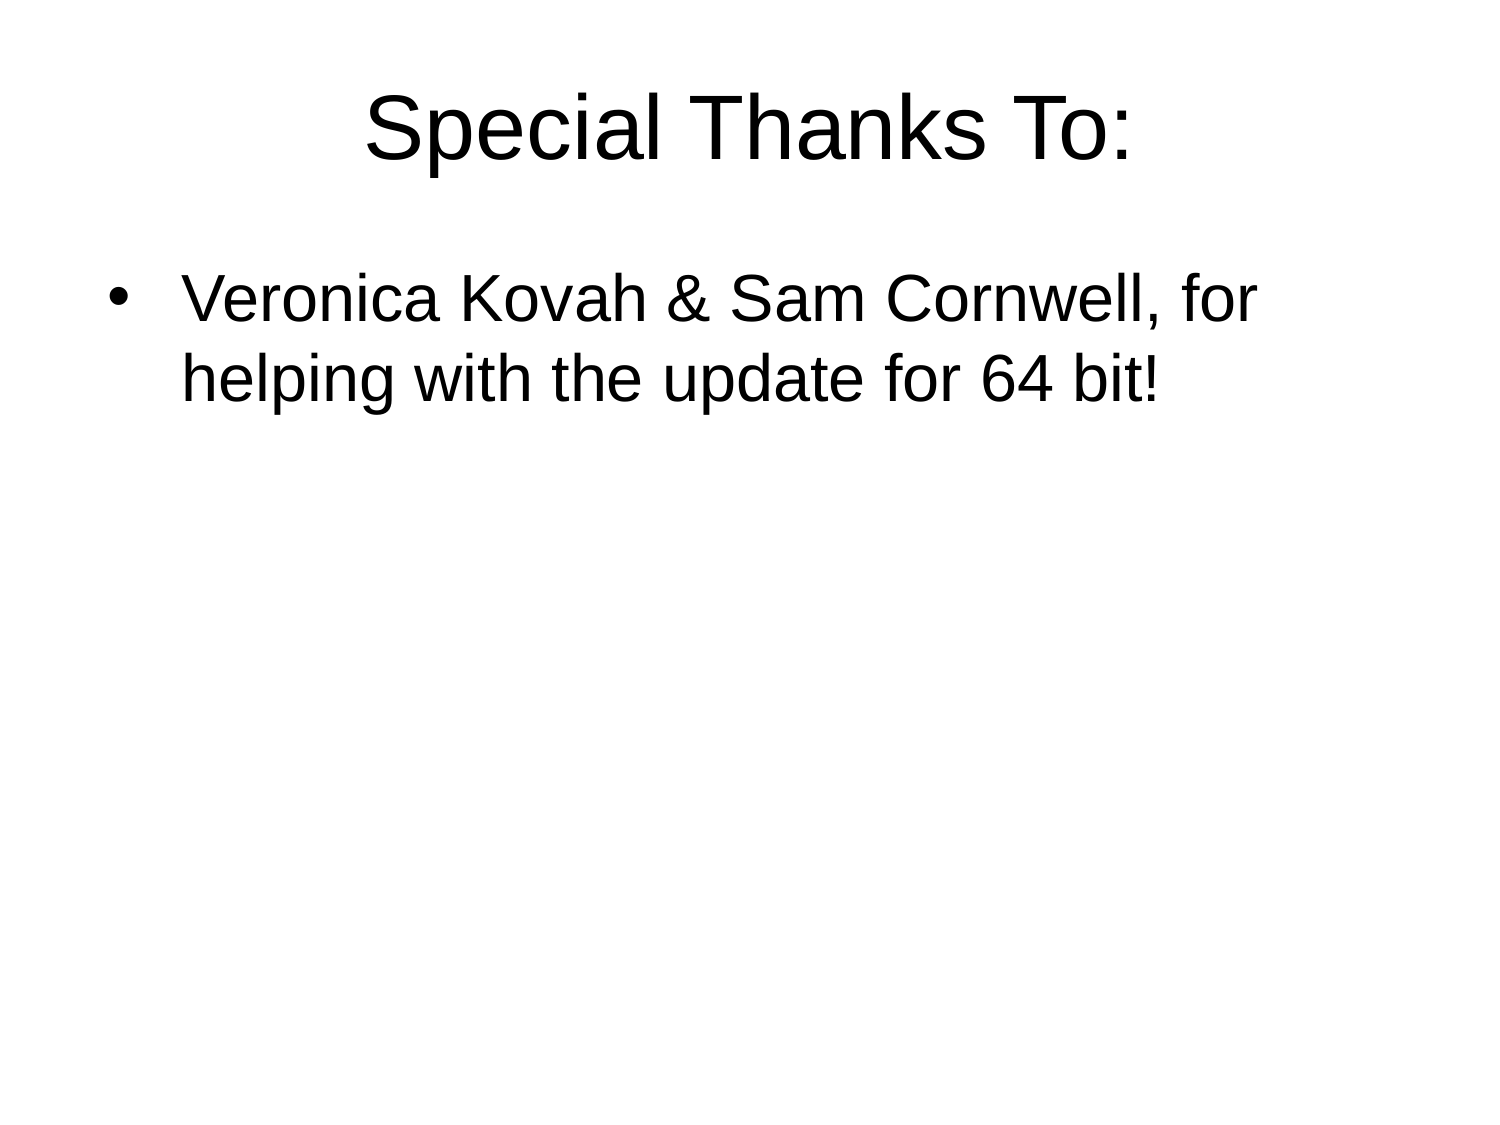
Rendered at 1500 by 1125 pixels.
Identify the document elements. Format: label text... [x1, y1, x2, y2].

text_box Special Thanks To: [112, 67, 1388, 178]
text_box Veronica Kovah & Sam Cornwell, for helping with the update for 64 bit! [107, 254, 1383, 415]
